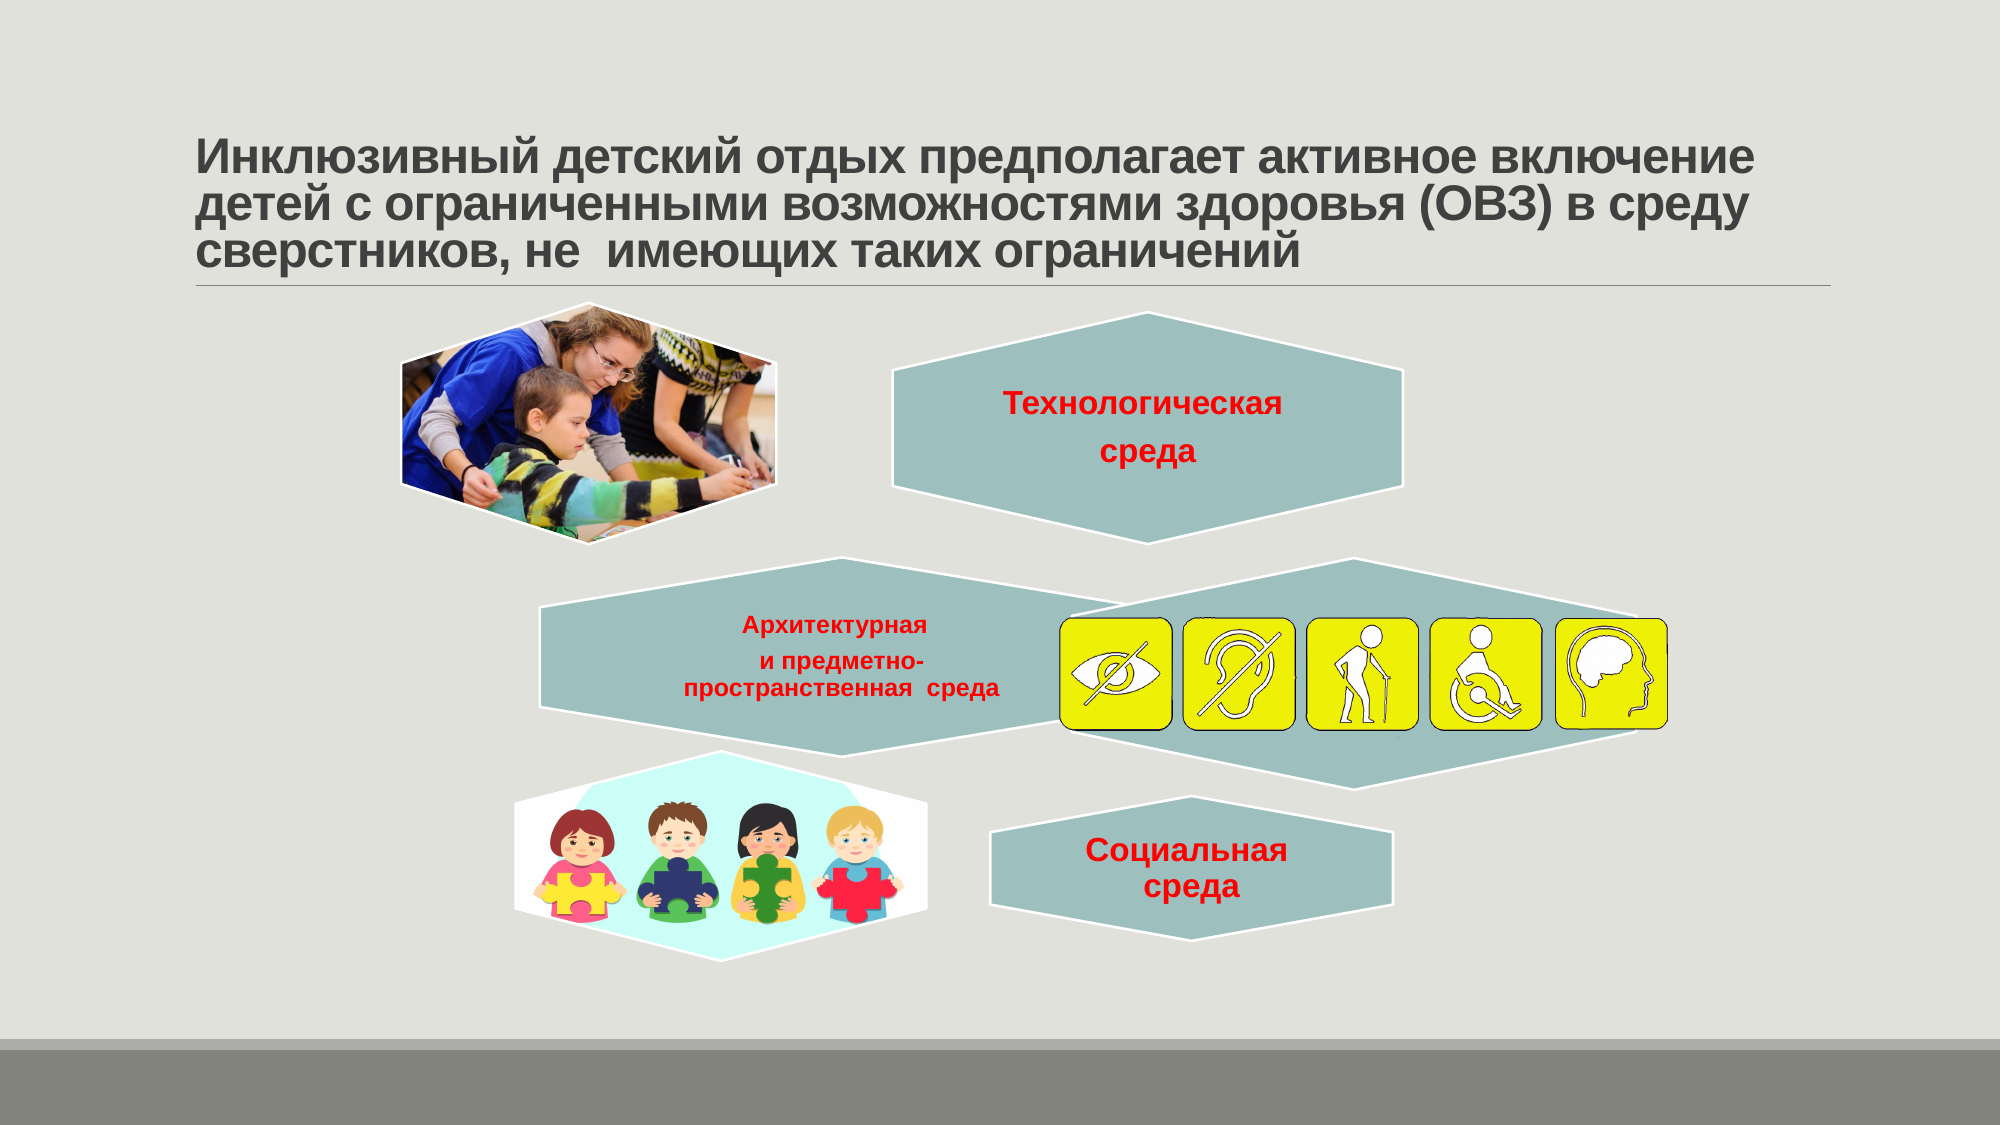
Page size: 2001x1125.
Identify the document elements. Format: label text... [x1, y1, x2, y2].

picture [1049, 608, 1678, 739]
title Инклюзивный детский отдых предполагает активное включение детей с ограниченными возможностями здоровья (ОВЗ) в среду сверстников, не имеющих таких ограничений [180, 47, 1830, 285]
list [179, 302, 1831, 964]
